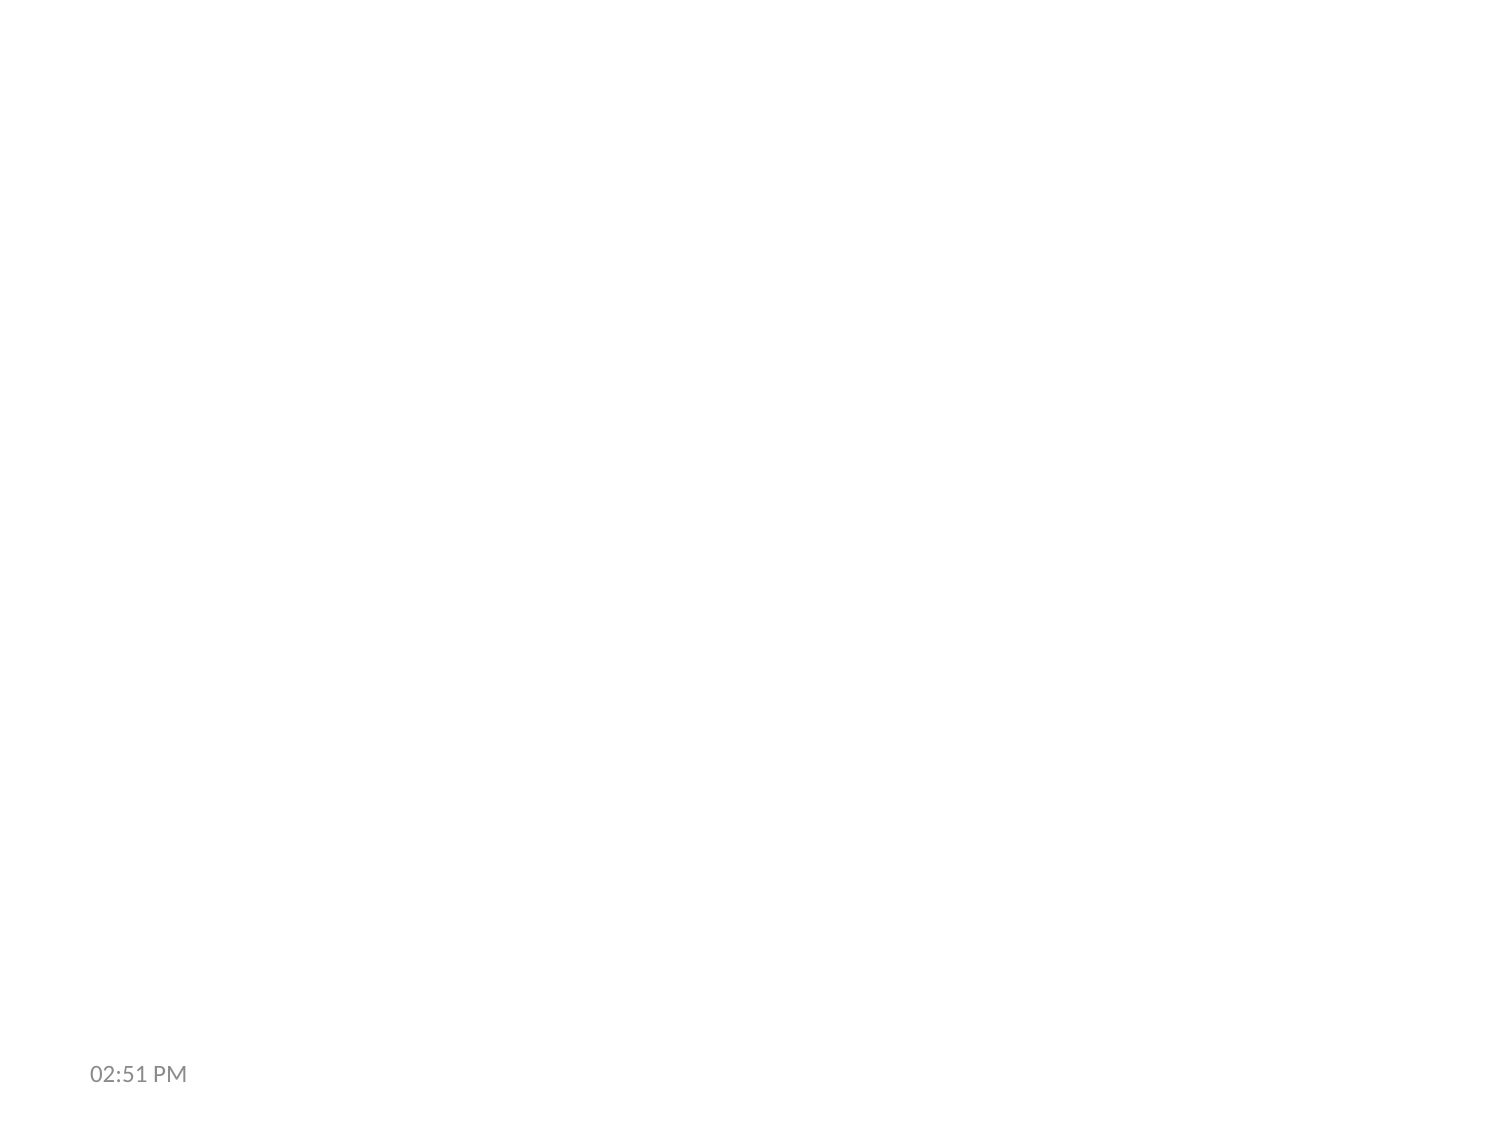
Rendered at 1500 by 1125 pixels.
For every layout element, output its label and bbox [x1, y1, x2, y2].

slide_number [75, 1042, 425, 1103]
